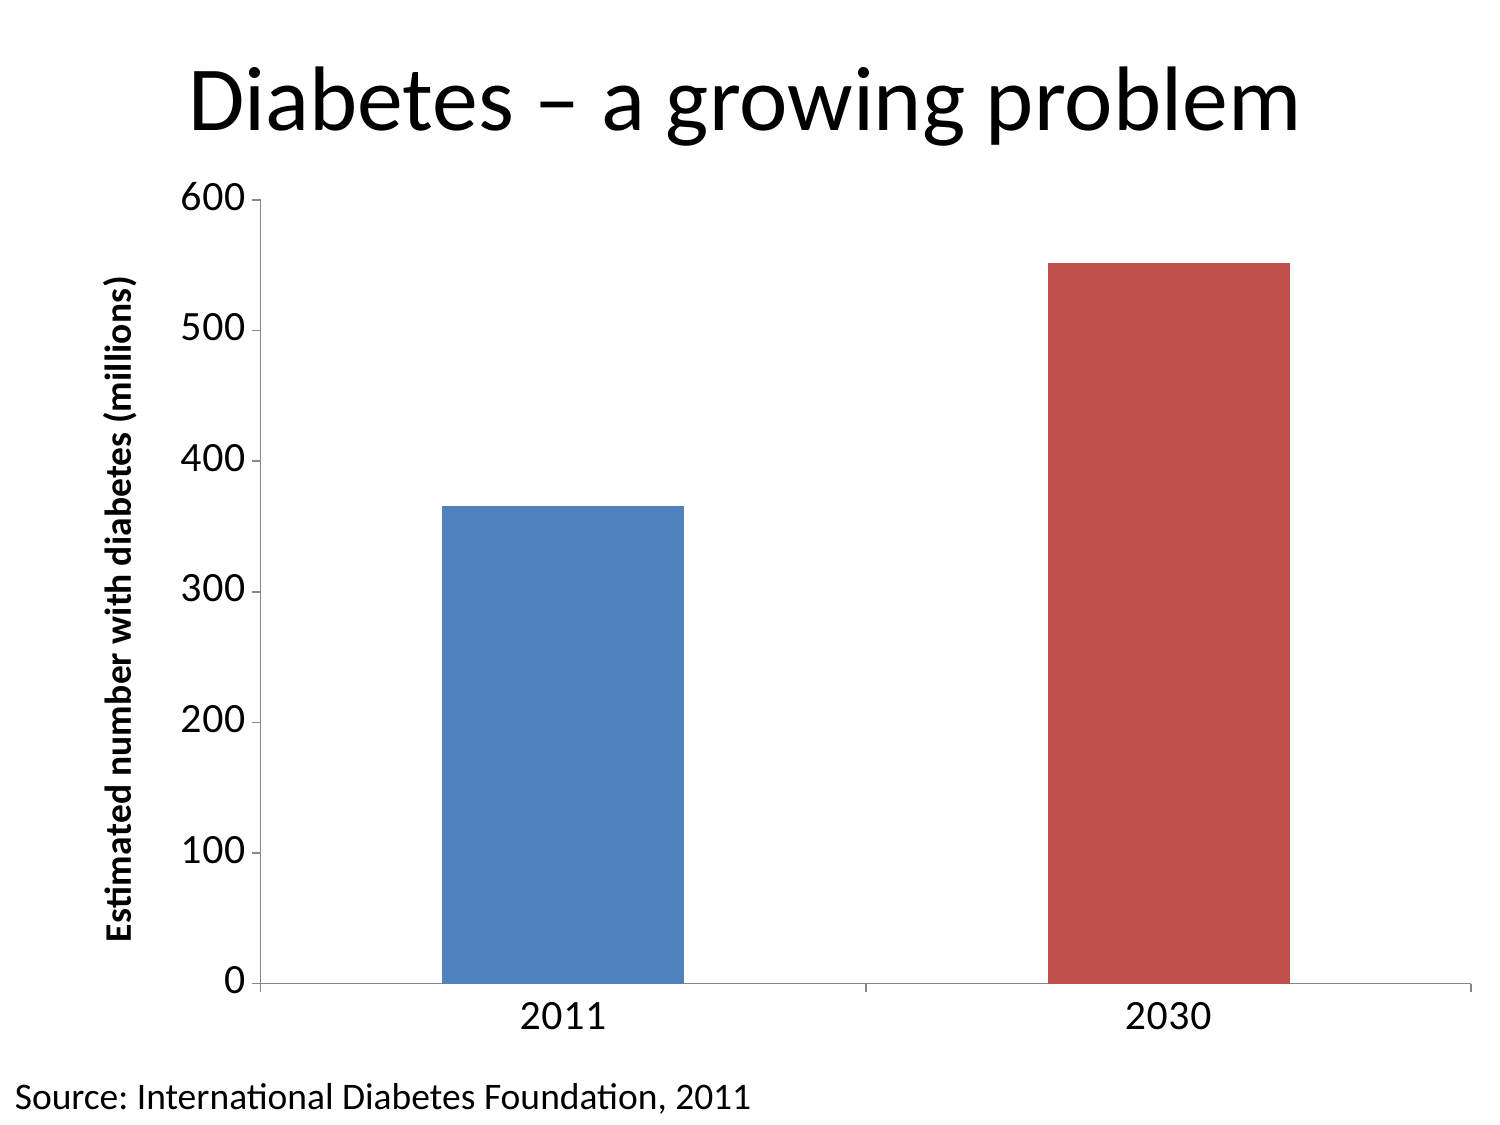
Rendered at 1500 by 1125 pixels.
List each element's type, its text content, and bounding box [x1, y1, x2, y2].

chart [64, 160, 1500, 1059]
title Diabetes – a growing problem [70, 0, 1421, 159]
text_box Source: International Diabetes Foundation, 2011 [0, 1064, 869, 1124]
